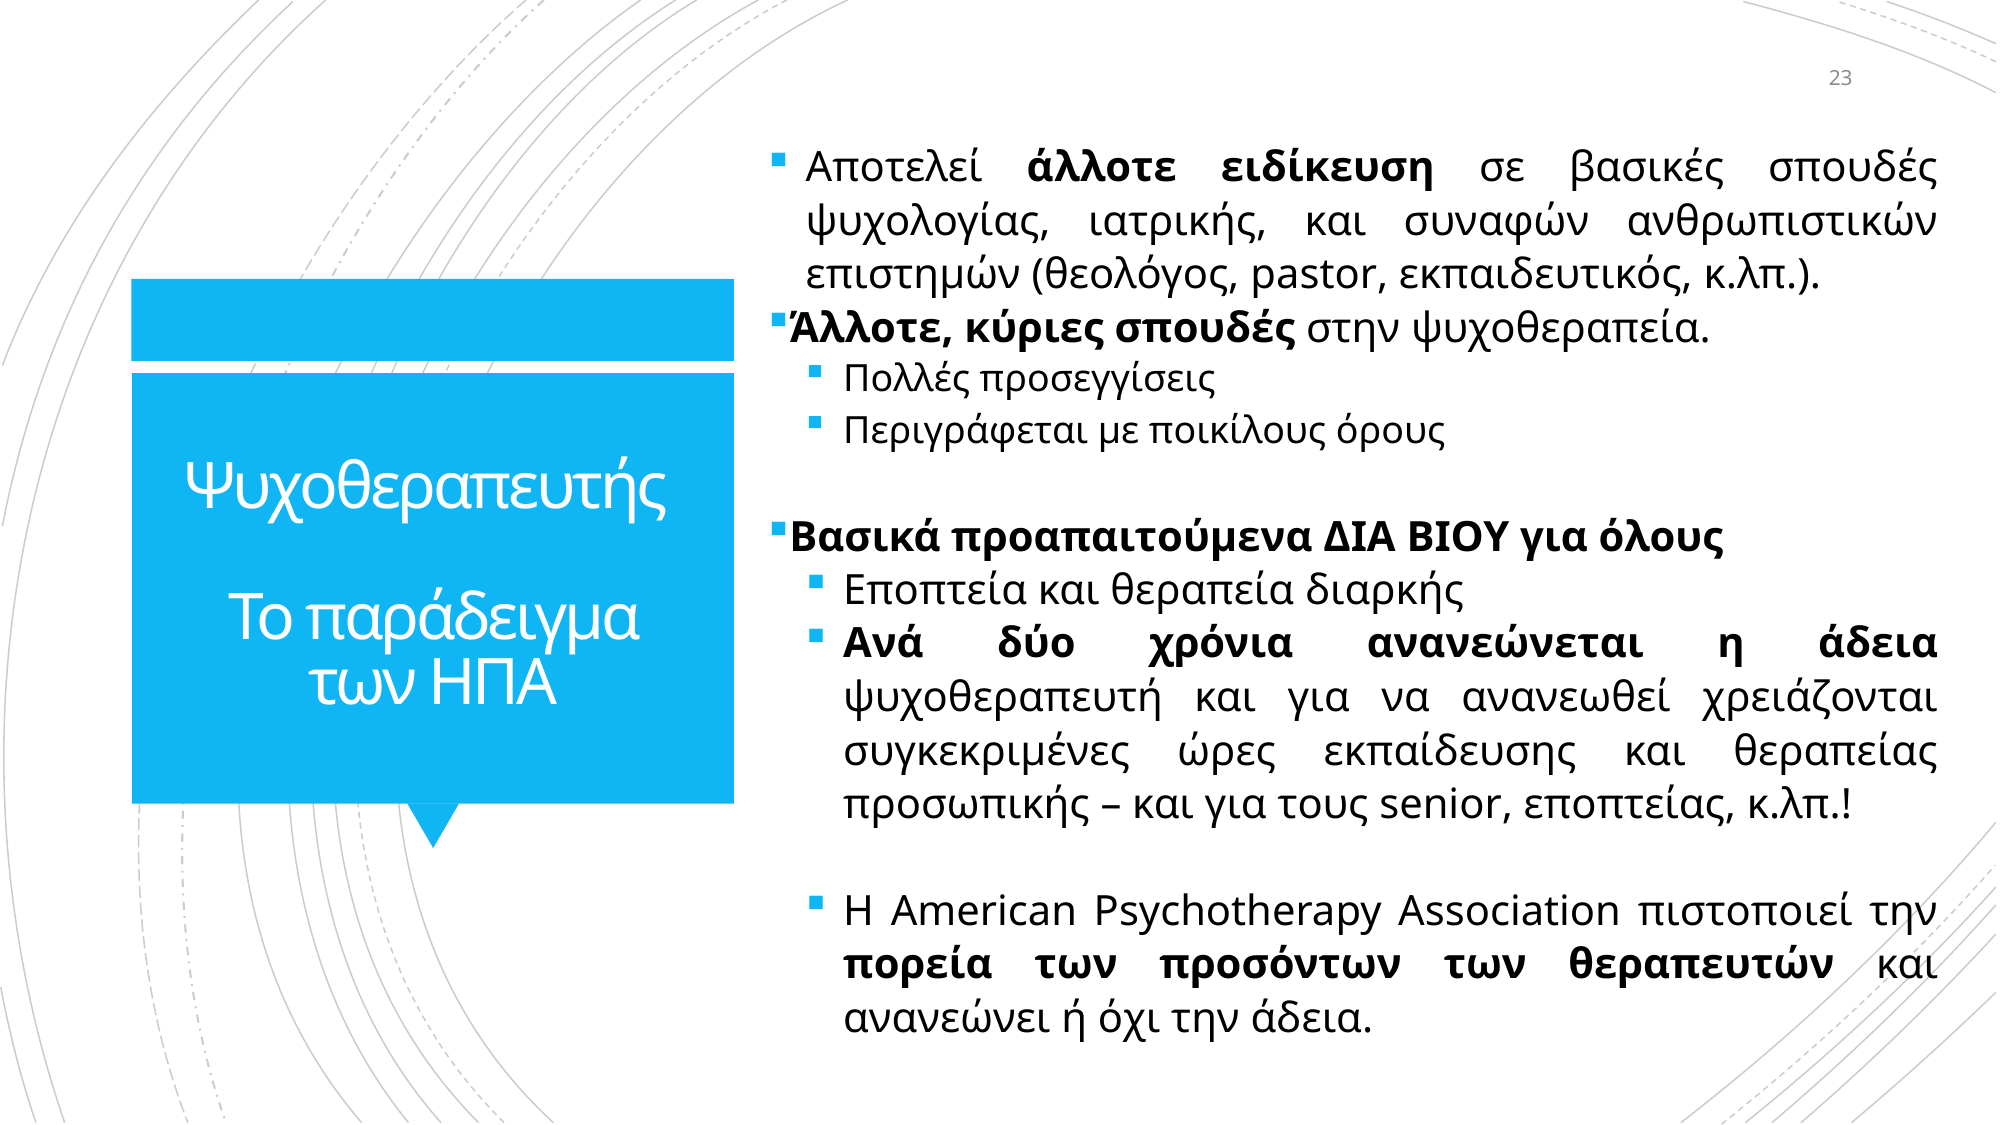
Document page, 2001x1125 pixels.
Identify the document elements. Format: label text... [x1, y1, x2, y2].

list Αποτελεί άλλοτε ειδίκευση σε βασικές σπουδές ψυχολογίας, ιατρικής, και συναφών ανθρωπιστικών επιστημών (θεολόγος, pastor, εκπαιδευτικός, κ.λπ.). Άλλοτε, κύριες σπουδές στην ψυχοθεραπεία. Πολλές προσεγγίσεις Περιγράφεται με ποικίλους όρους Βασικά προαπαιτούμενα ΔΙΑ ΒΙΟΥ για όλους Εποπτεία και θεραπεία διαρκής Ανά δύο χρόνια ανανεώνεται η άδεια ψυχοθεραπευτή και για να ανανεωθεί χρειάζονται συγκεκριμένες ώρες εκπαίδευσης και θεραπείας προσωπικής – και για τους senior, εποπτείας, κ.λπ.! Η Αmerican Psychotherapy Association πιστοποιεί την πορεία των προσόντων των θεραπευτών και ανανεώνει ή όχι την άδεια. [753, 52, 1954, 1125]
slide_number 23 [1717, 52, 1868, 105]
title Ψυχοθεραπευτής Το παράδειγμα των ΗΠΑ [145, 385, 720, 789]
